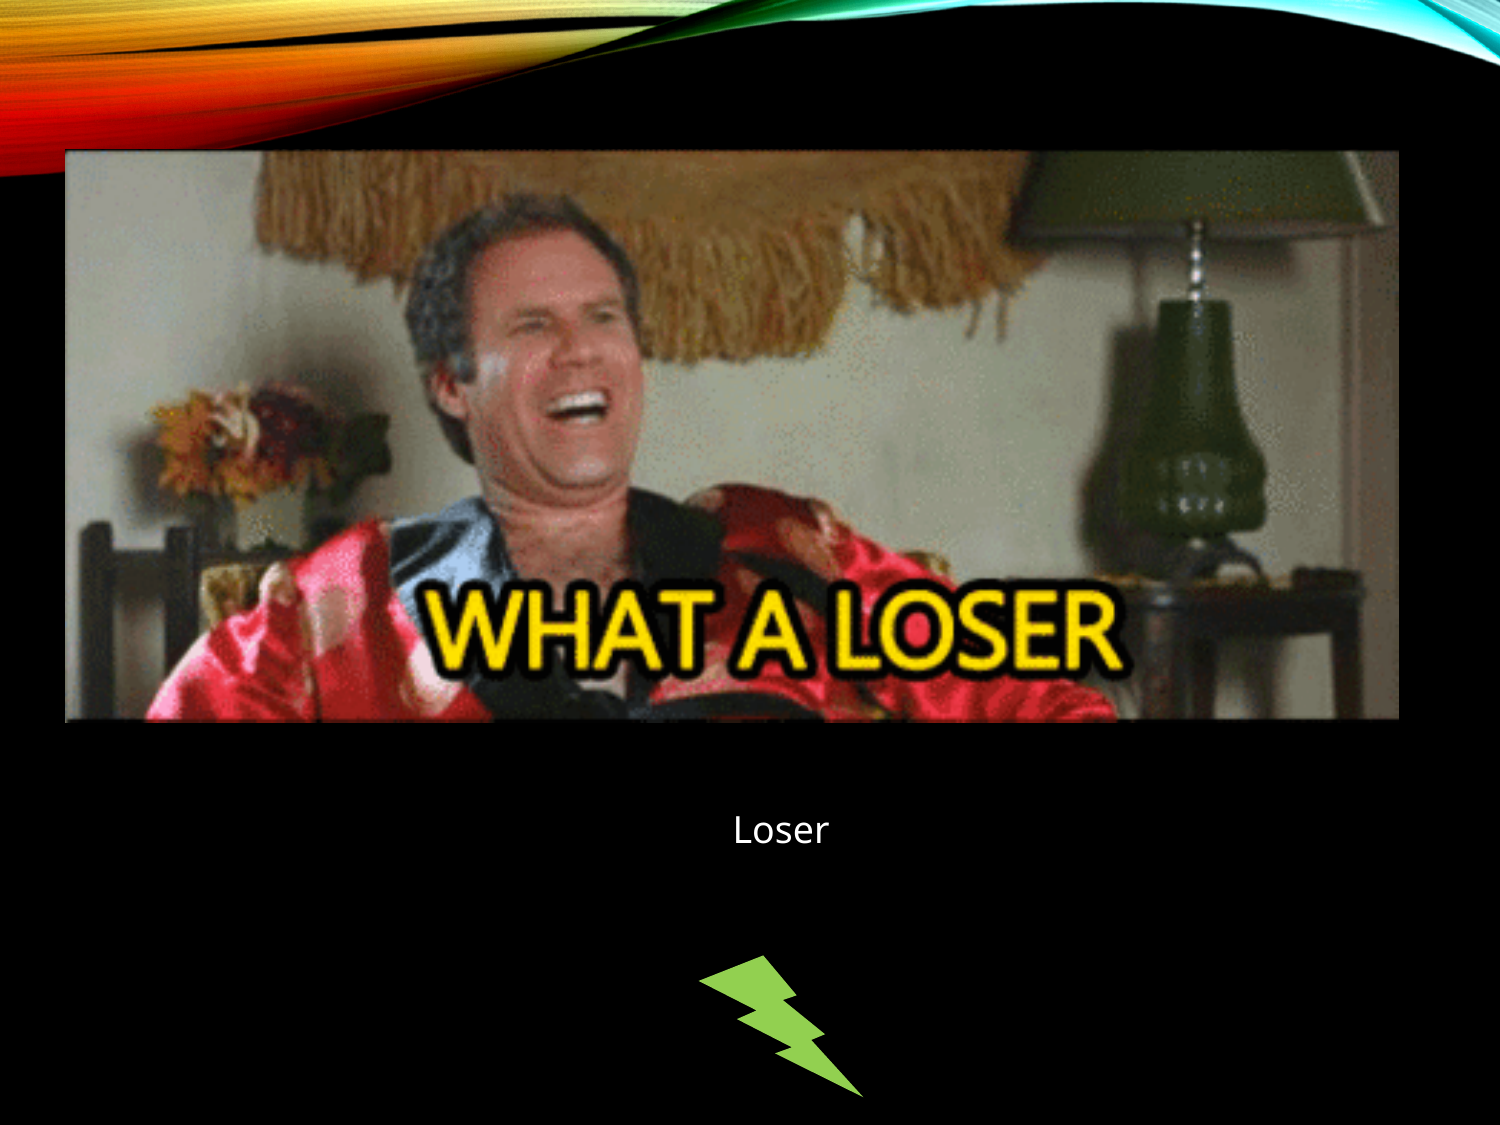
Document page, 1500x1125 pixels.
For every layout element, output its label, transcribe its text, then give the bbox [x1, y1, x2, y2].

text_box [697, 954, 865, 1099]
text_box Loser [584, 798, 978, 859]
picture [0, 0, 1500, 724]
